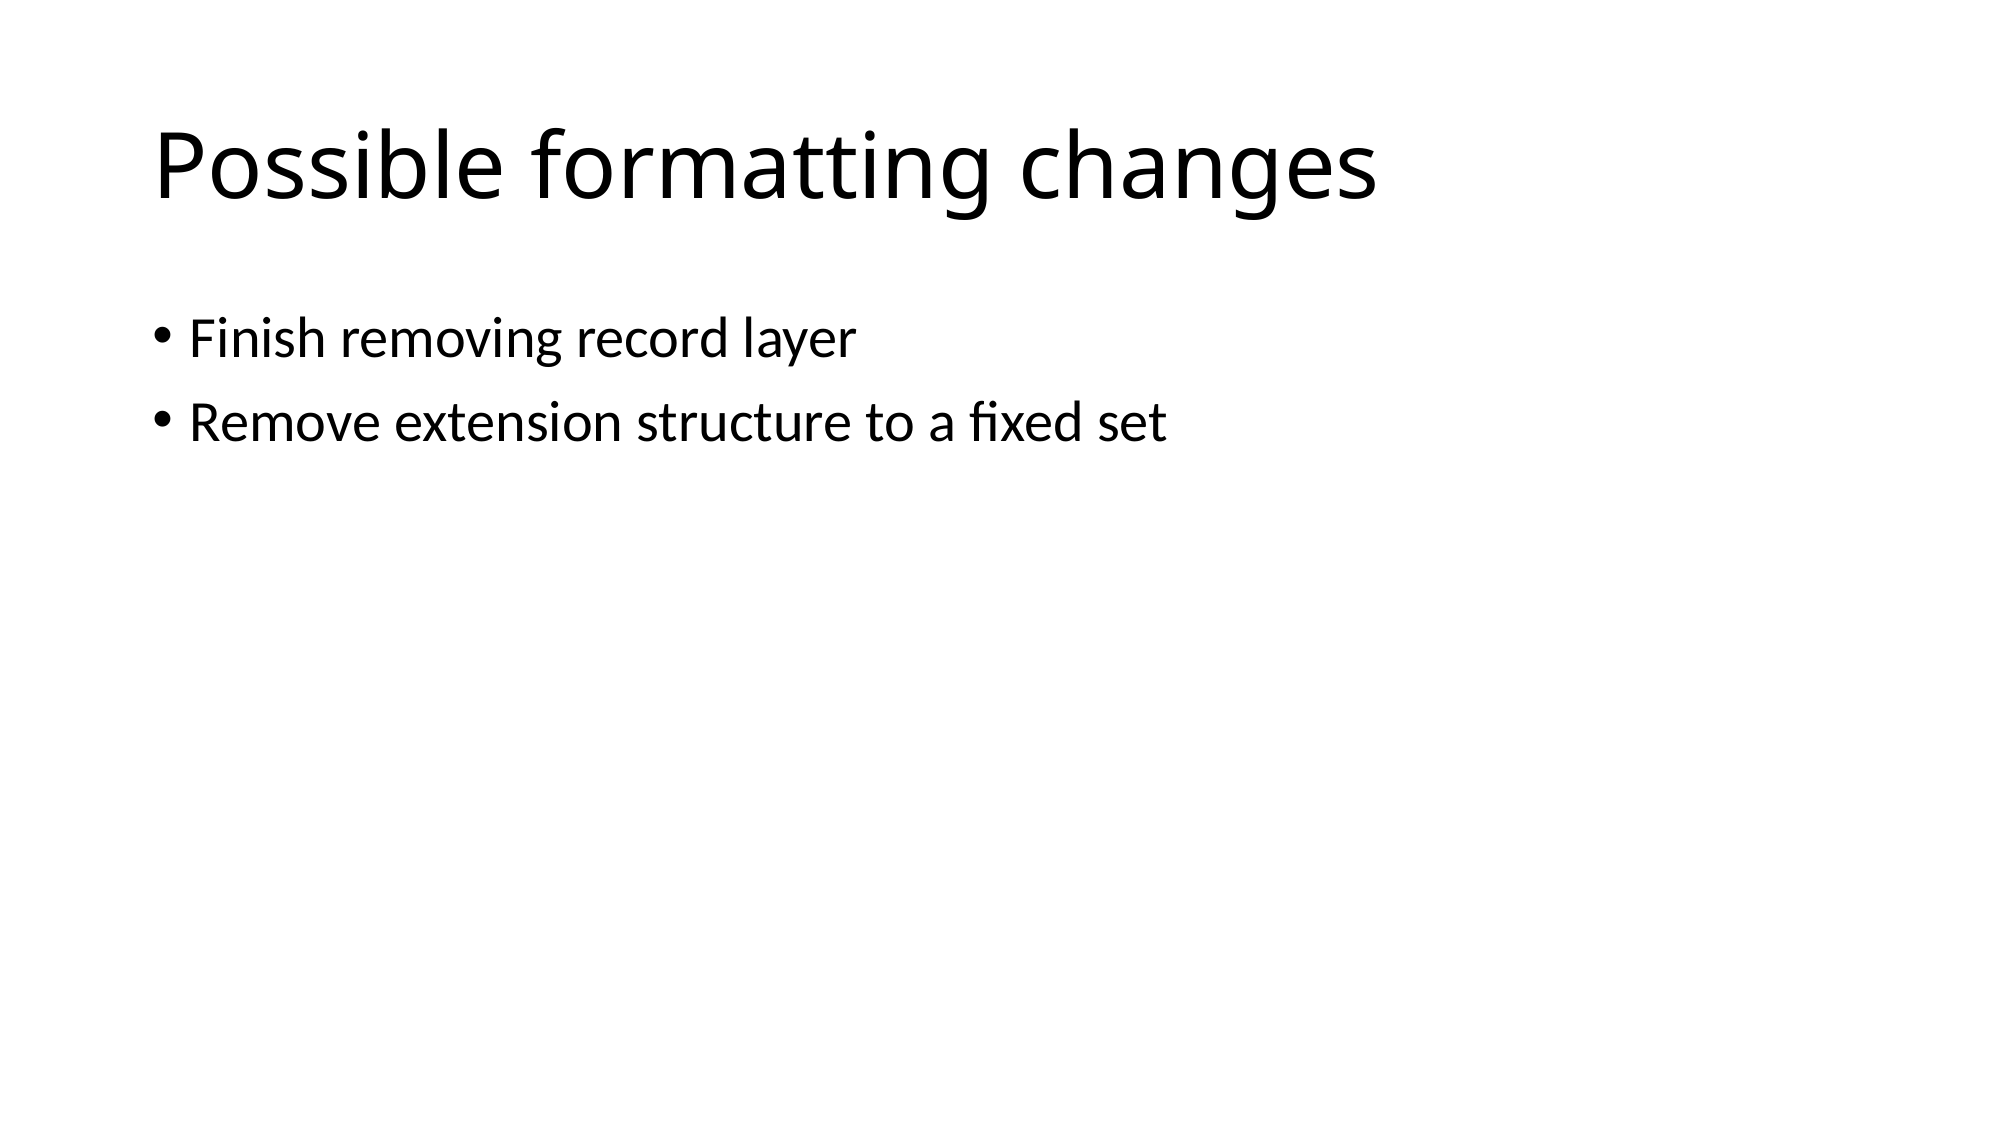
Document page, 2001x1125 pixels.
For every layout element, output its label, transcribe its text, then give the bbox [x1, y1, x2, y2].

title Possible formatting changes [137, 59, 1863, 278]
list Finish removing record layer Remove extension structure to a fixed set [137, 299, 1863, 1014]
